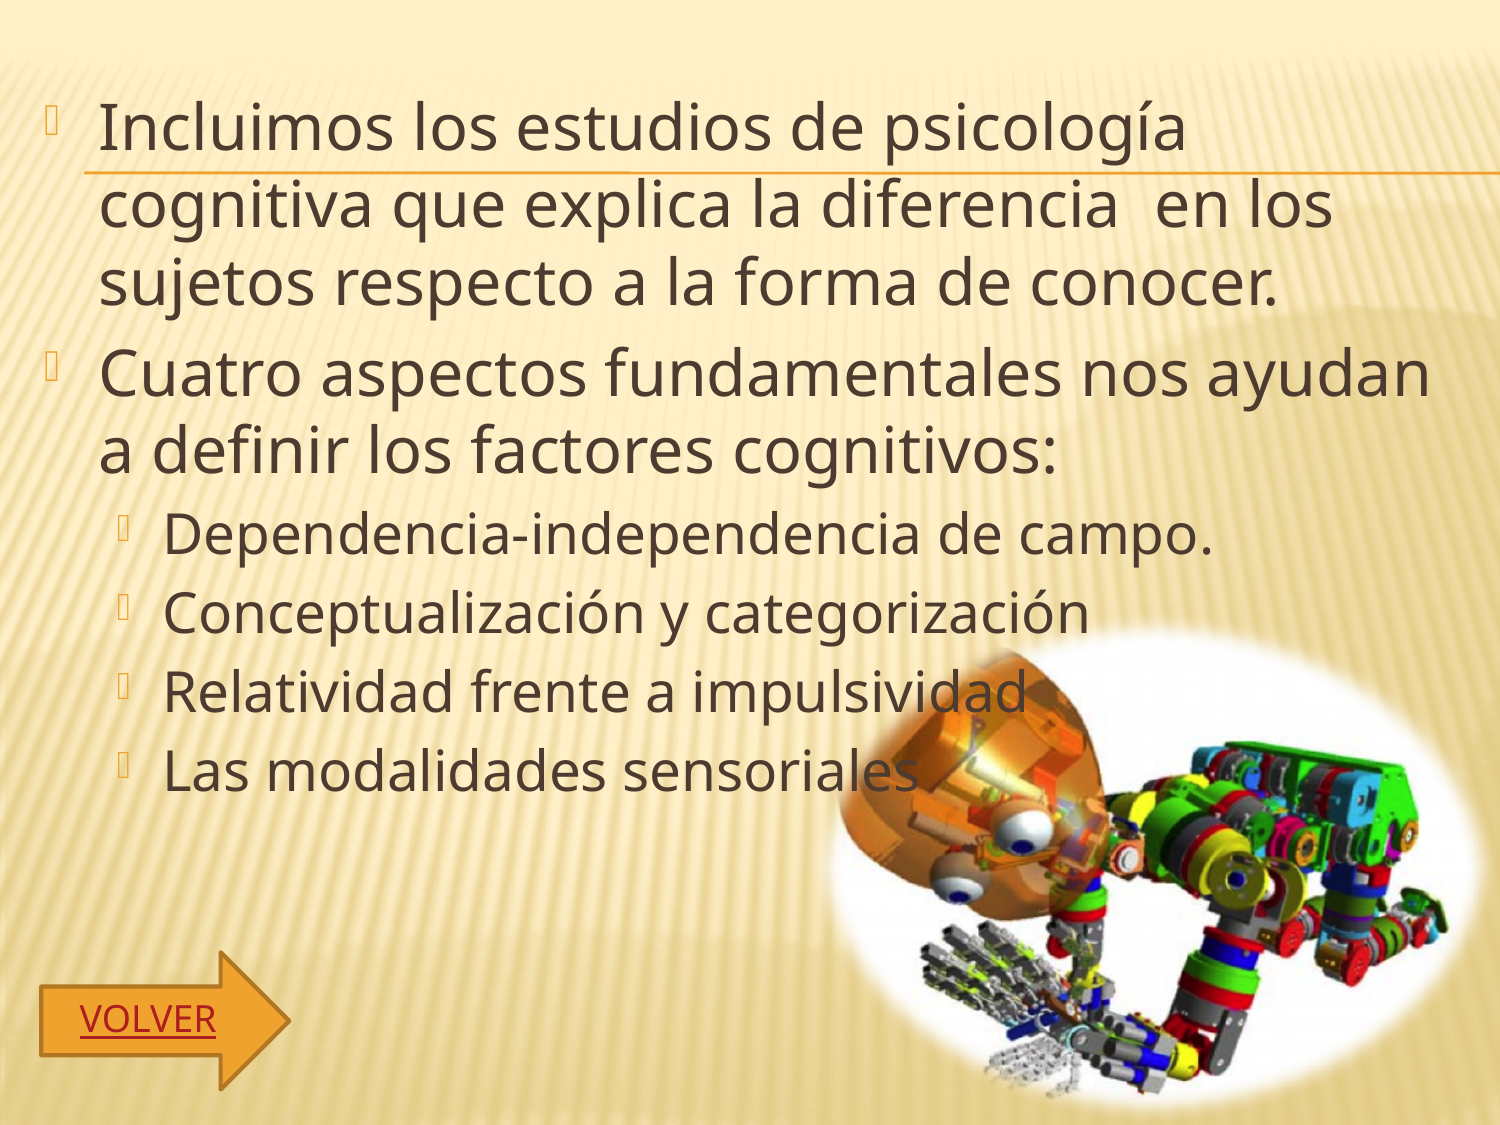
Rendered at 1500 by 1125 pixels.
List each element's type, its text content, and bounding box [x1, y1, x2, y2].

picture [808, 609, 1500, 1125]
text_box VOLVER [39, 950, 292, 1092]
list Incluimos los estudios de psicología cognitiva que explica la diferencia en los sujetos respecto a la forma de conocer. Cuatro aspectos fundamentales nos ayudan a definir los factores cognitivos: Dependencia-independencia de campo. Conceptualización y categorización Relatividad frente a impulsividad Las modalidades sensoriales [29, 78, 1455, 868]
